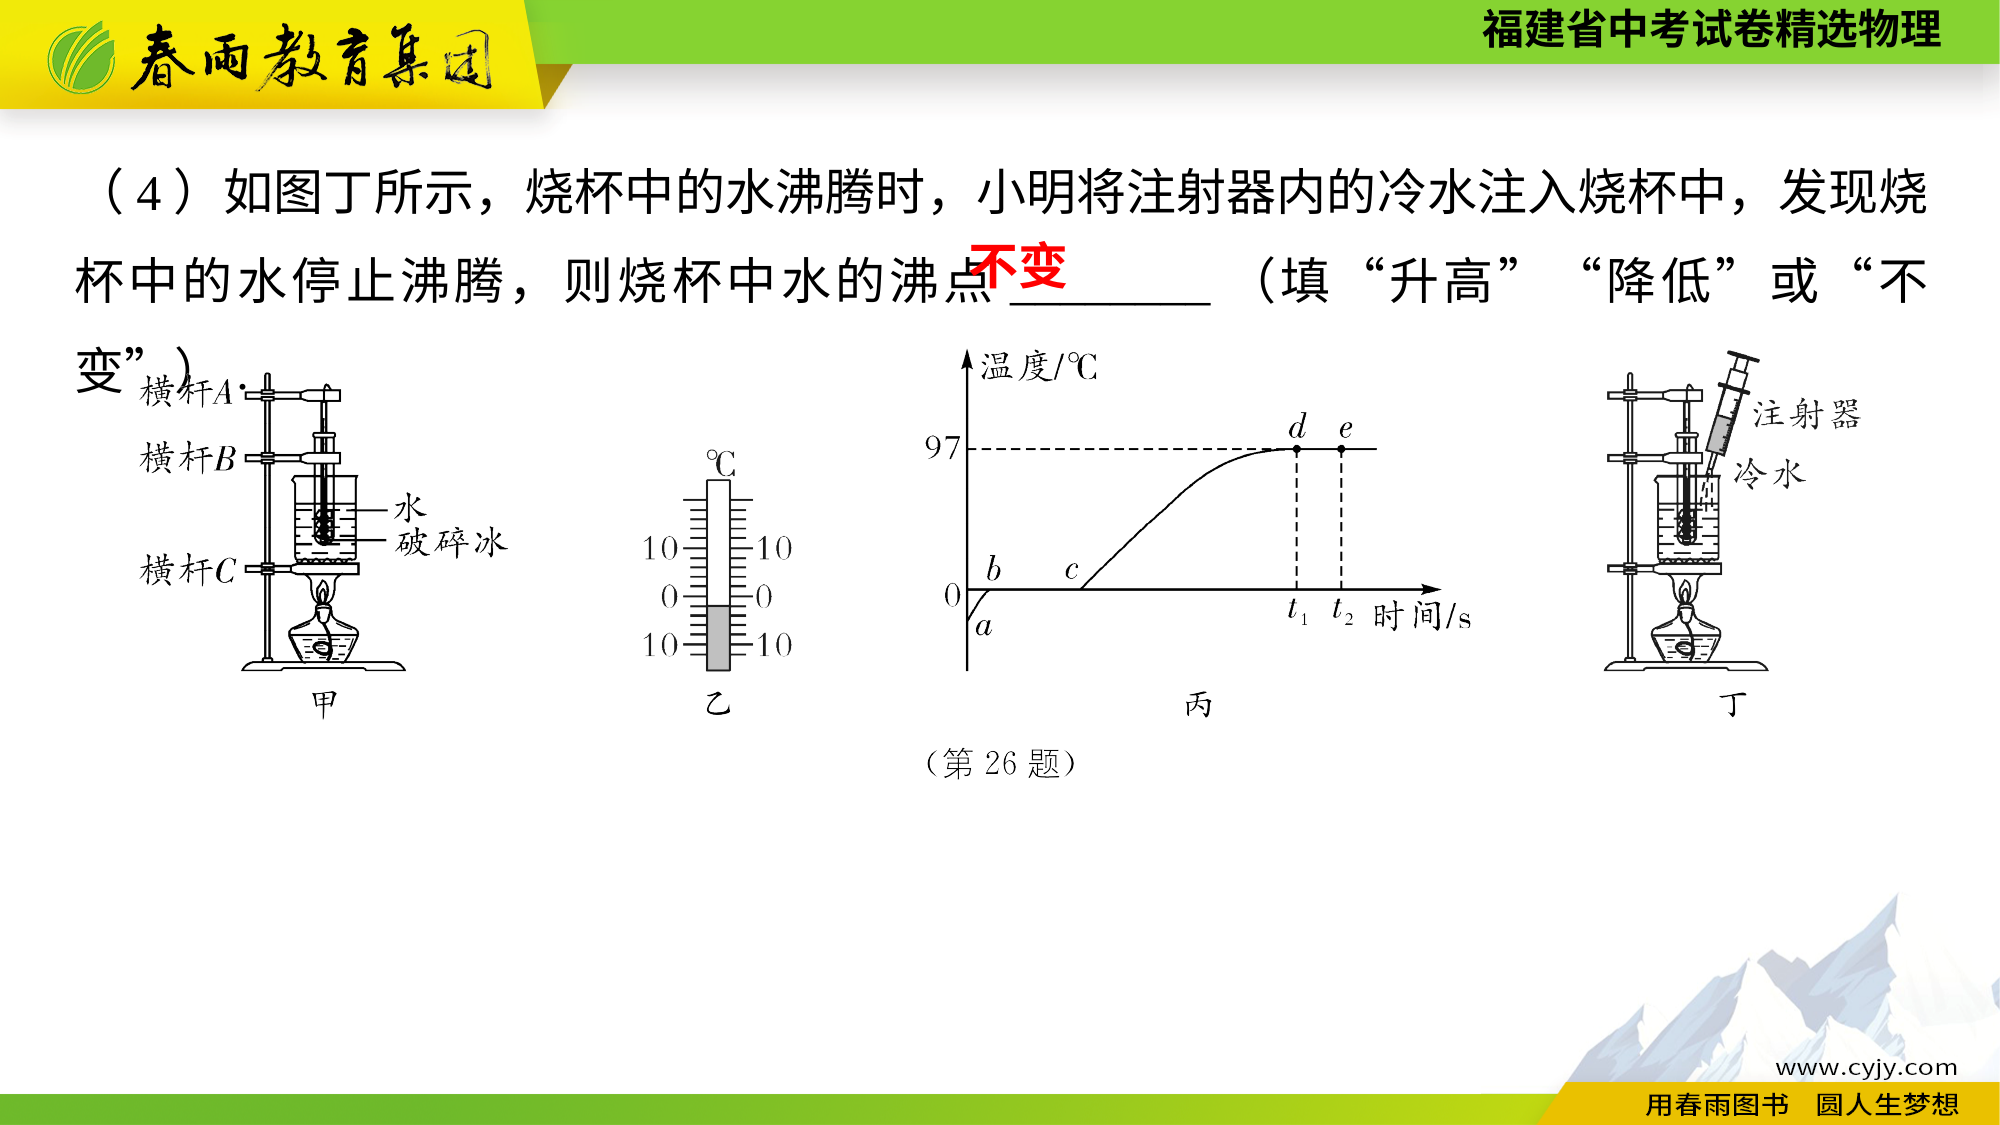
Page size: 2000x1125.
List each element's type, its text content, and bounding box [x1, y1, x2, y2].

list （4）如图丁所示，烧杯中的水沸腾时，小明将注射器内的冷水注入烧杯中，发现烧杯中的水停止沸腾，则烧杯中水的沸点________（填“升高”“降低”或“不变”）. [59, 122, 1944, 320]
text_box 不变 [953, 226, 1134, 302]
picture [0, 0, 2000, 1125]
